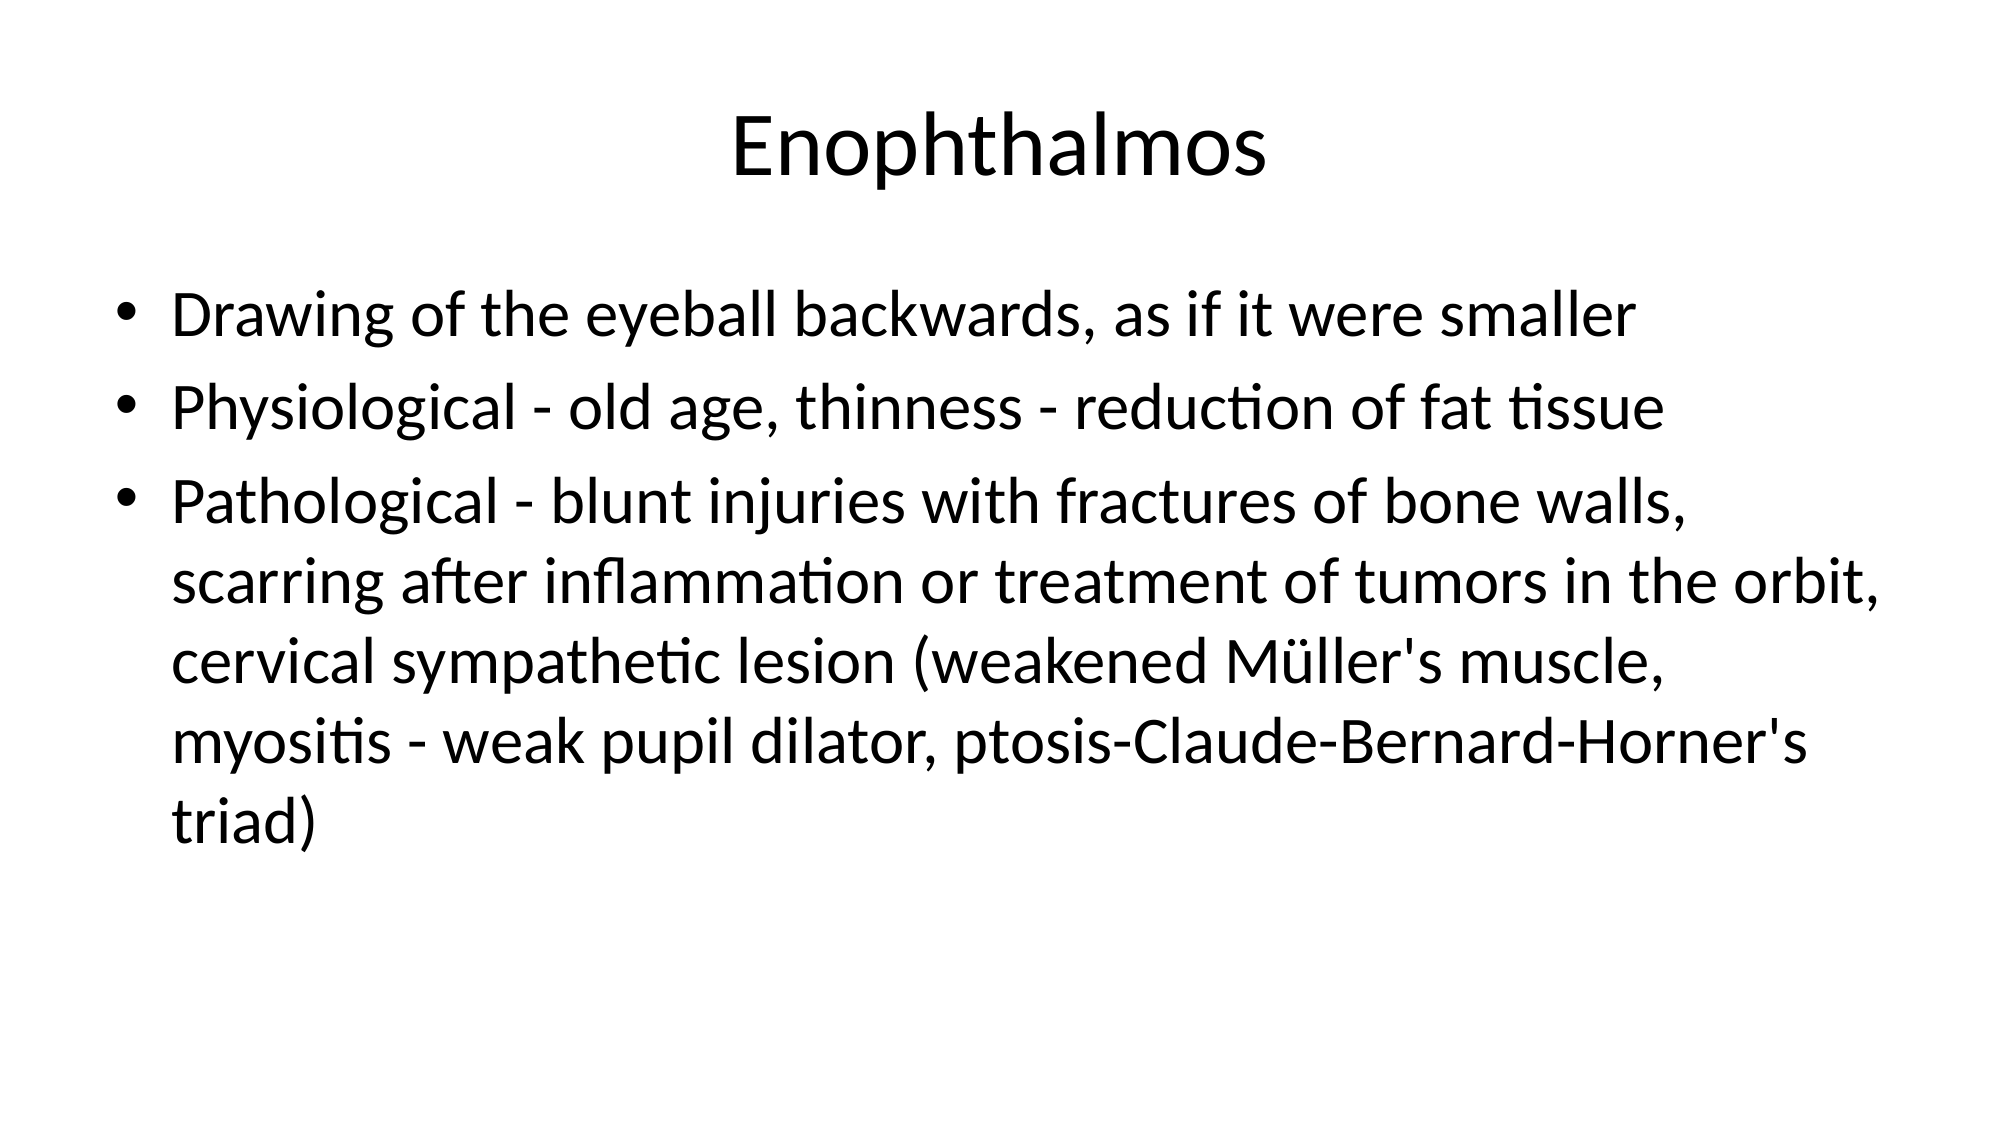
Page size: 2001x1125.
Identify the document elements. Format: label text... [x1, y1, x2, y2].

list Drawing of the eyeball backwards, as if it were smaller Physiological - old age, thinness - reduction of fat tissue Pathological - blunt injuries with fractures of bone walls, scarring after inflammation or treatment of tumors in the orbit, cervical sympathetic lesion (weakened Müller's muscle, myositis - weak pupil dilator, ptosis-Claude-Bernard-Horner's triad) [99, 262, 1900, 1005]
title Enophthalmos [99, 45, 1900, 233]
